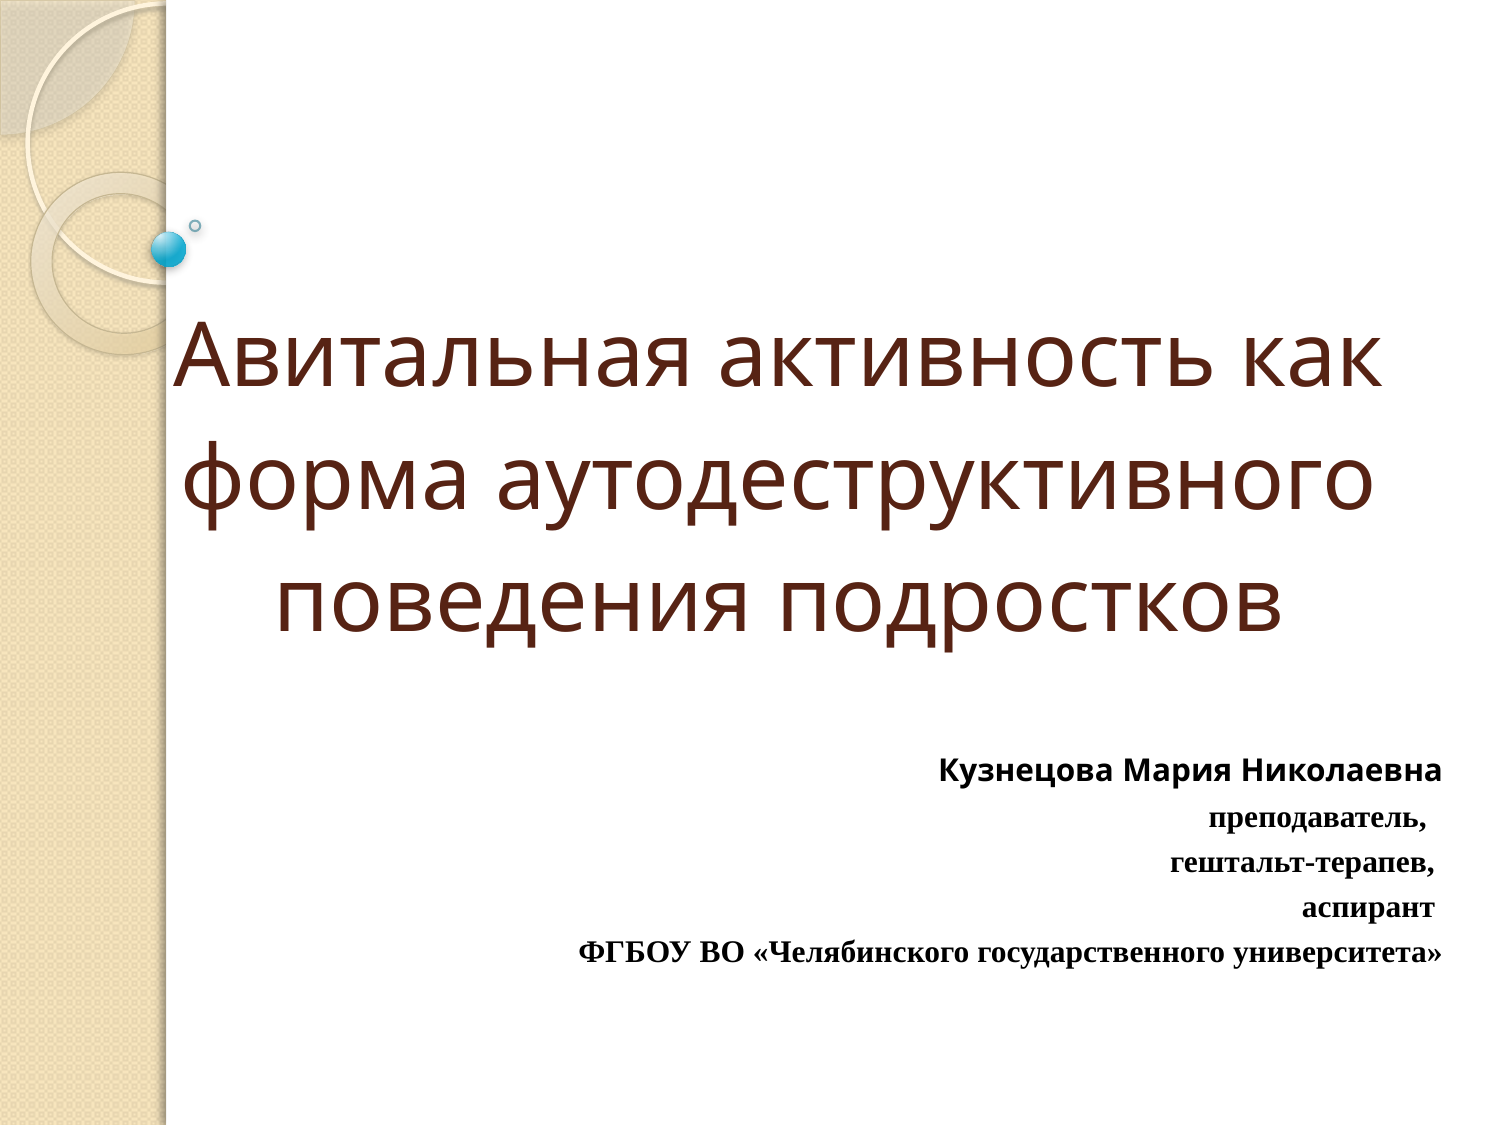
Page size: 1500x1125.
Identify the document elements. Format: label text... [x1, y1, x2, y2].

title Авитальная активность как форма аутодеструктивного поведения подростков [100, 302, 1458, 657]
subtitle Кузнецова Мария Николаевна преподаватель, гештальт-терапев, аспирант ФГБОУ ВО «Челябинского государственного университета» [70, 742, 1458, 979]
text_box [360, 925, 1081, 1047]
